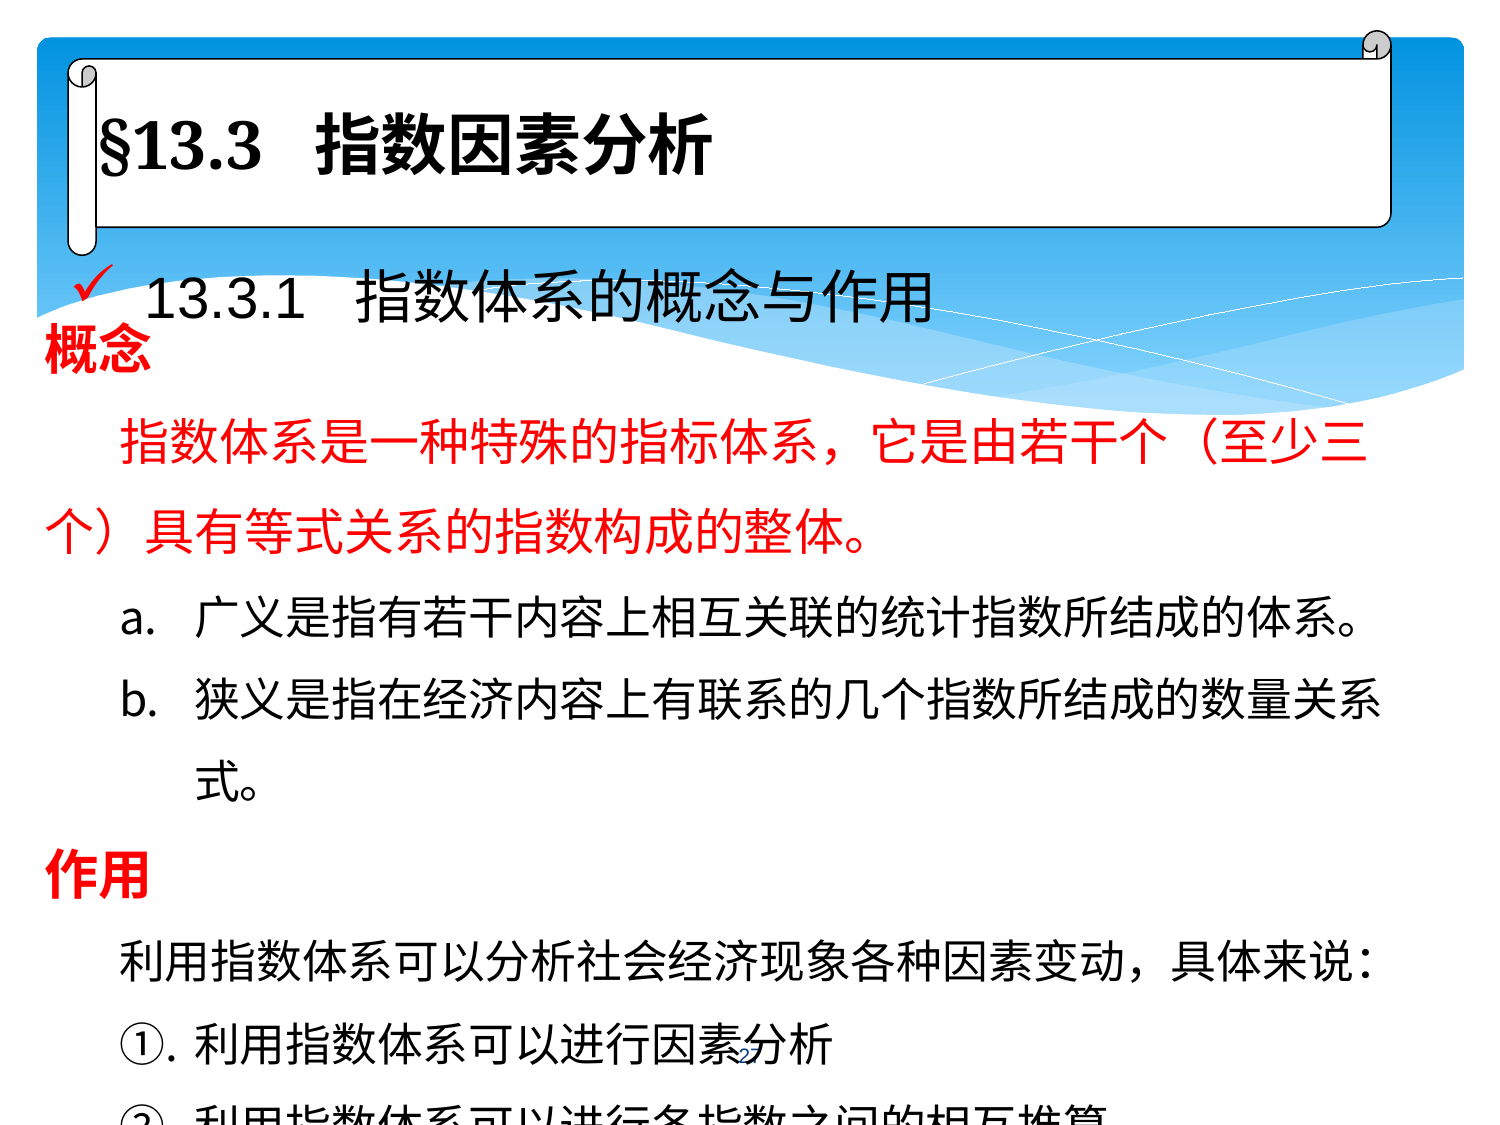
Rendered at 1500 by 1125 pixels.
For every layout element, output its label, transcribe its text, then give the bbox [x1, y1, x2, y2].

text_box 概念 指数体系是一种特殊的指标体系，它是由若干个（至少三个）具有等式关系的指数构成的整体。 广义是指有若干内容上相互关联的统计指数所结成的体系。 狭义是指在经济内容上有联系的几个指数所结成的数量关系式。 作用 利用指数体系可以分析社会经济现象各种因素变动，具体来说： 利用指数体系可以进行因素分析 利用指数体系可以进行各指数之间的相互推算 [29, 113, 1483, 1125]
text_box §13.3 指数因素分析 [67, 30, 1391, 256]
